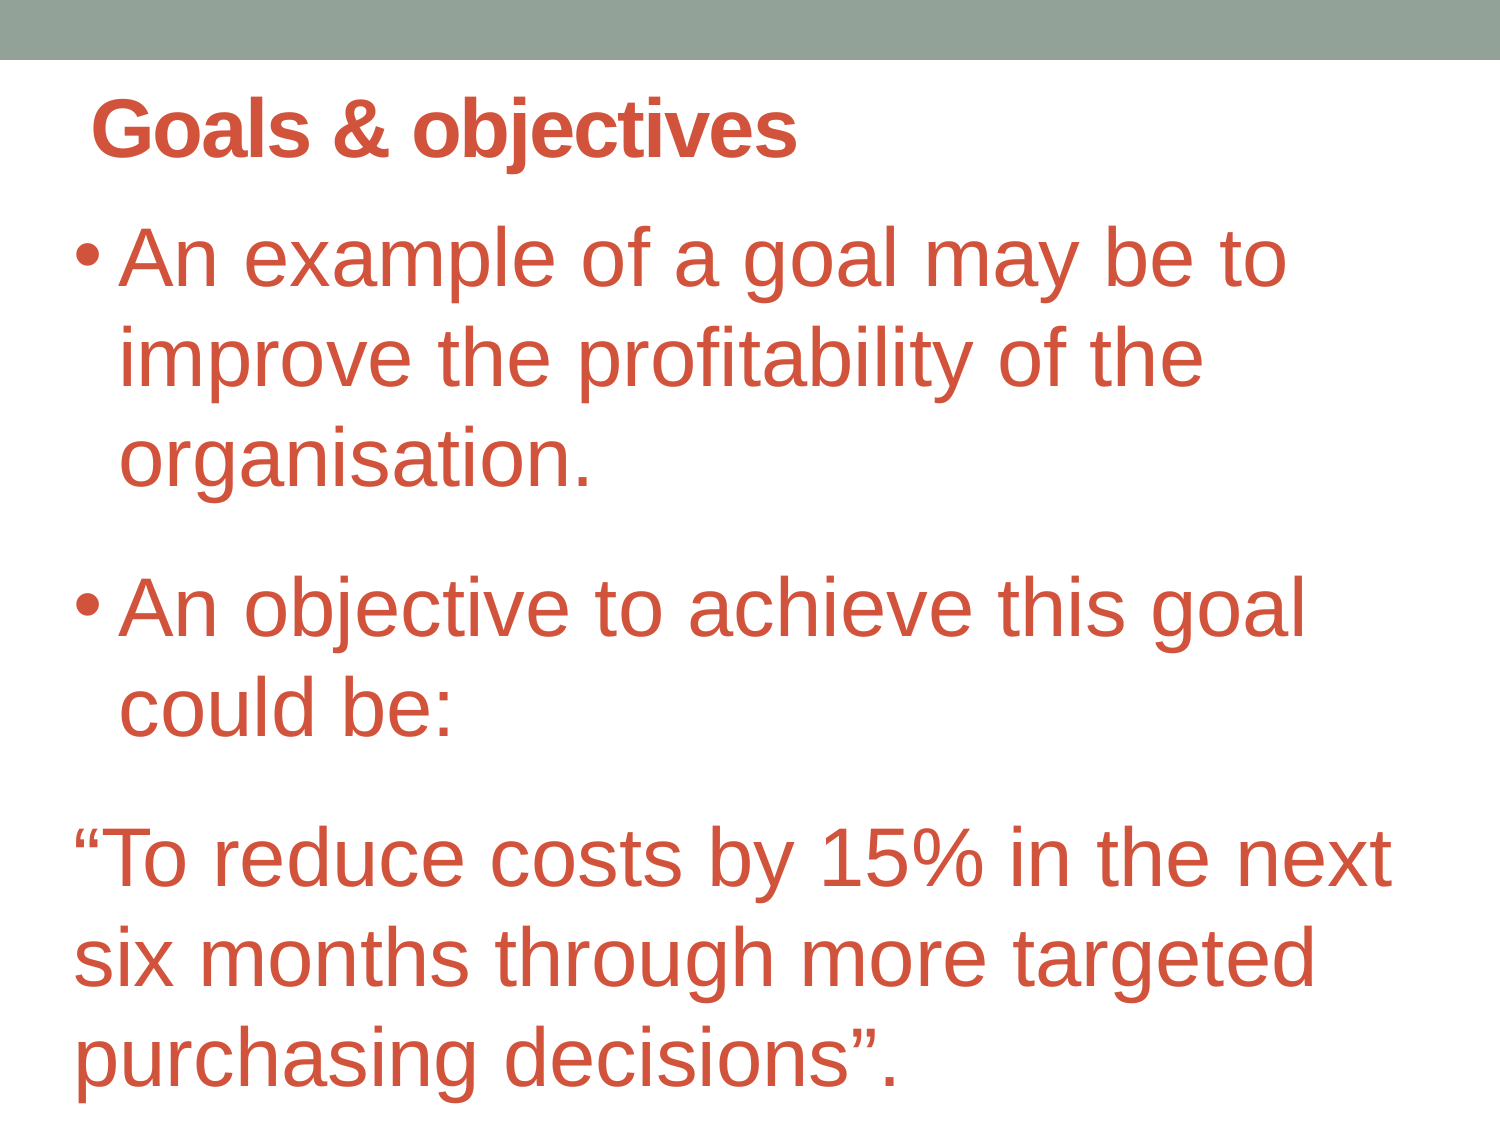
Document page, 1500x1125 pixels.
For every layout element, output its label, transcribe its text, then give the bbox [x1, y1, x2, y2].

text_box An example of a goal may be to improve the profitability of the organisation. An objective to achieve this goal could be: “To reduce costs by 15% in the next six months through more targeted purchasing decisions”. [58, 196, 1453, 1111]
title Goals & objectives [75, 42, 1425, 196]
